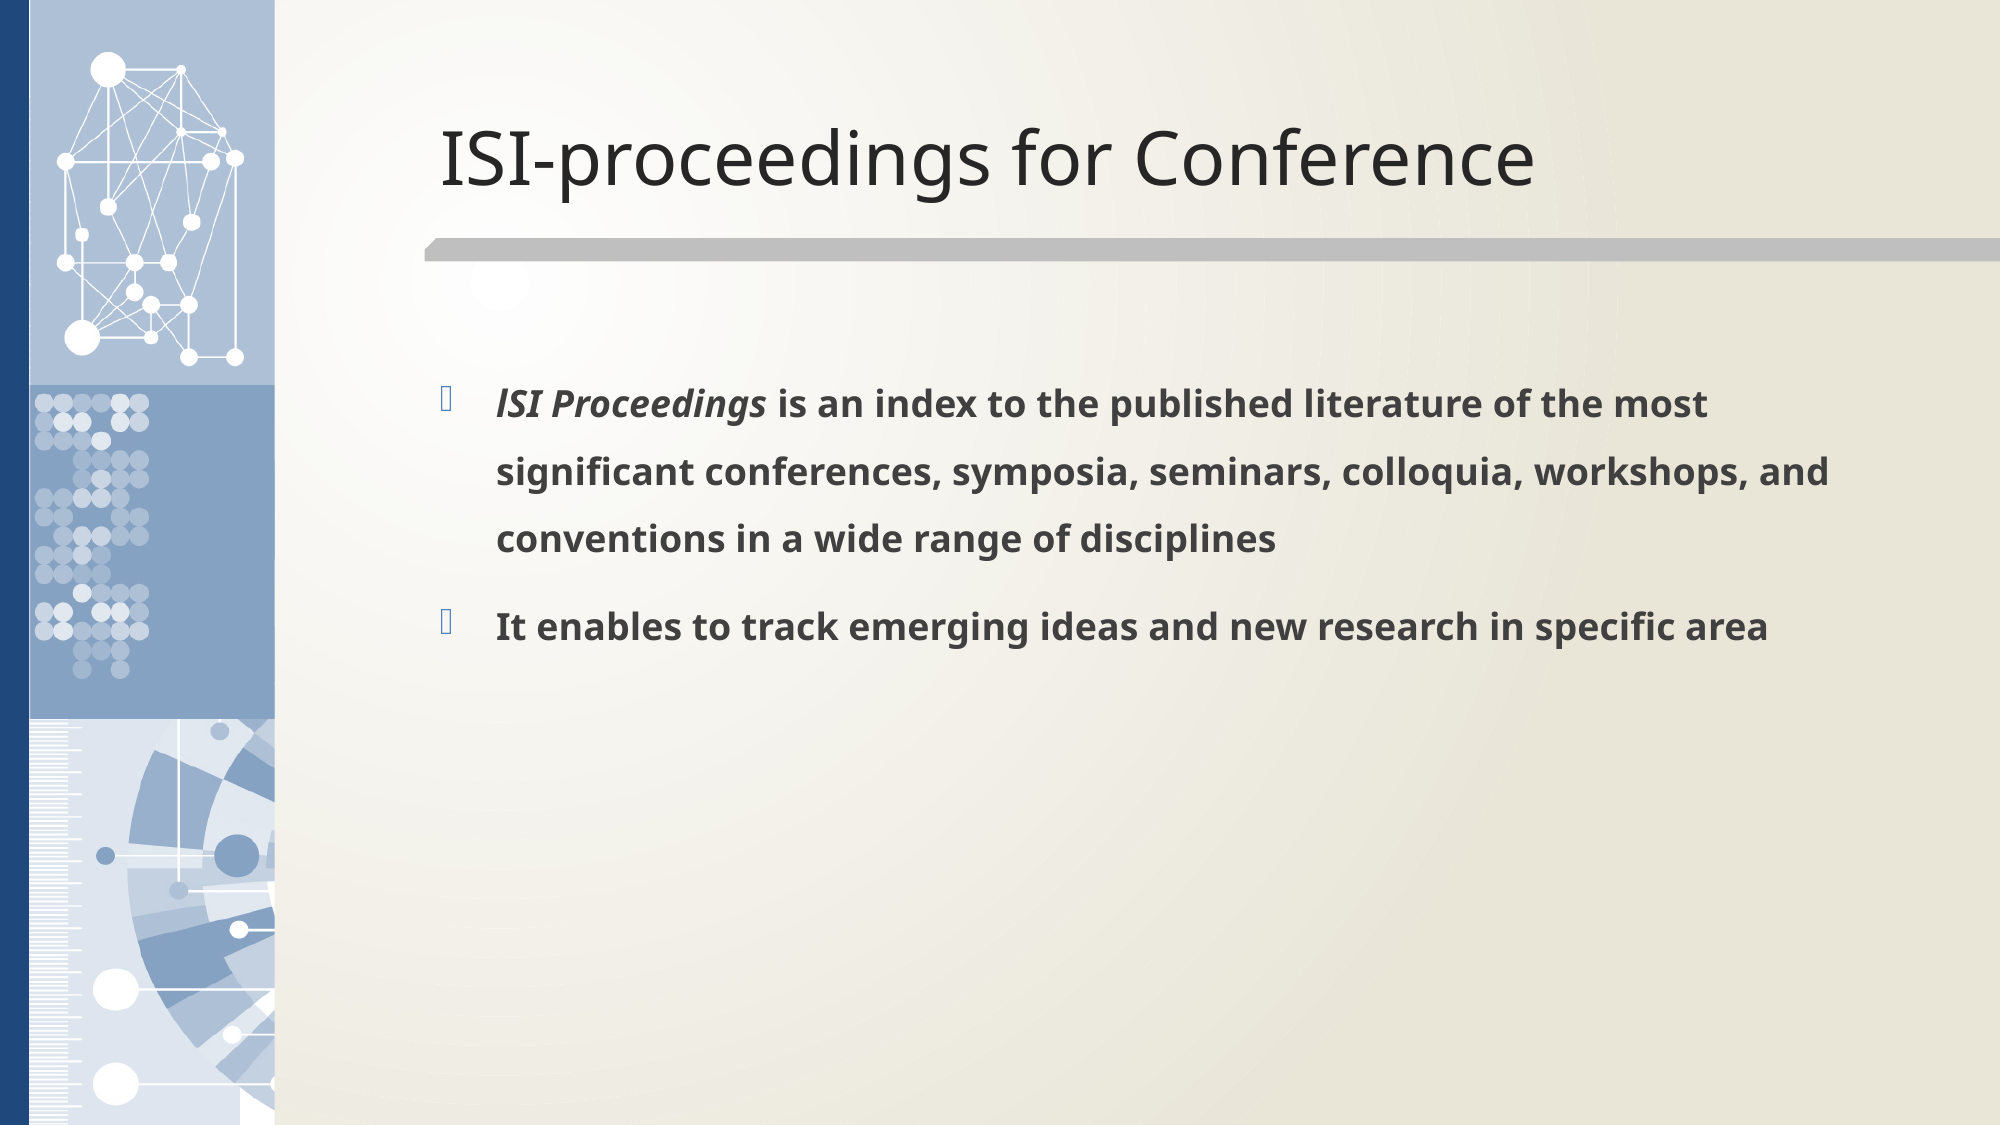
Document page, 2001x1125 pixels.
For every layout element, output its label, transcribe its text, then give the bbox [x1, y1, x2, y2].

title ISI-proceedings for Conference [425, 102, 1888, 313]
list lSI Proceedings is an index to the published literature of the most significant conferences, symposia, seminars, colloquia, workshops, and conventions in a wide range of disciplines It enables to track emerging ideas and new research in specific area [424, 350, 1888, 970]
